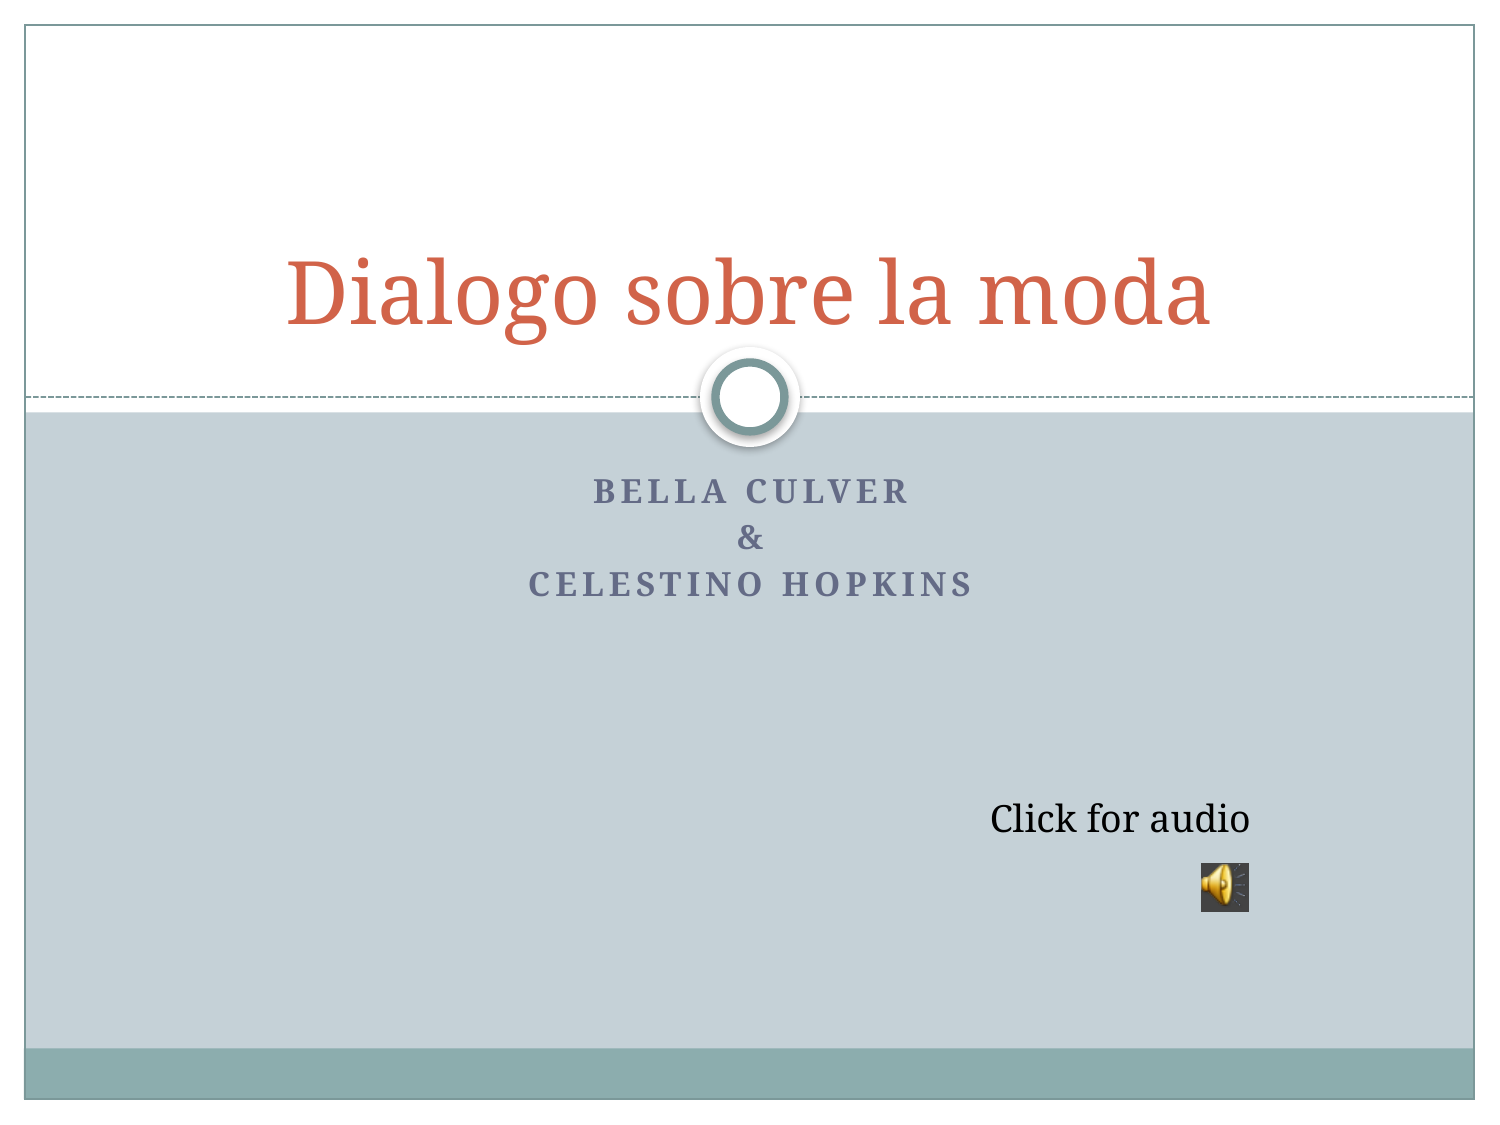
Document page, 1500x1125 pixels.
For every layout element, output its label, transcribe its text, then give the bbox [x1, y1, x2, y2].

title Dialogo sobre la moda [112, 62, 1388, 350]
text_box Click for audio [974, 787, 1438, 848]
picture [1199, 862, 1251, 913]
subtitle Bella Culver & Celestino Hopkins [225, 462, 1275, 750]
